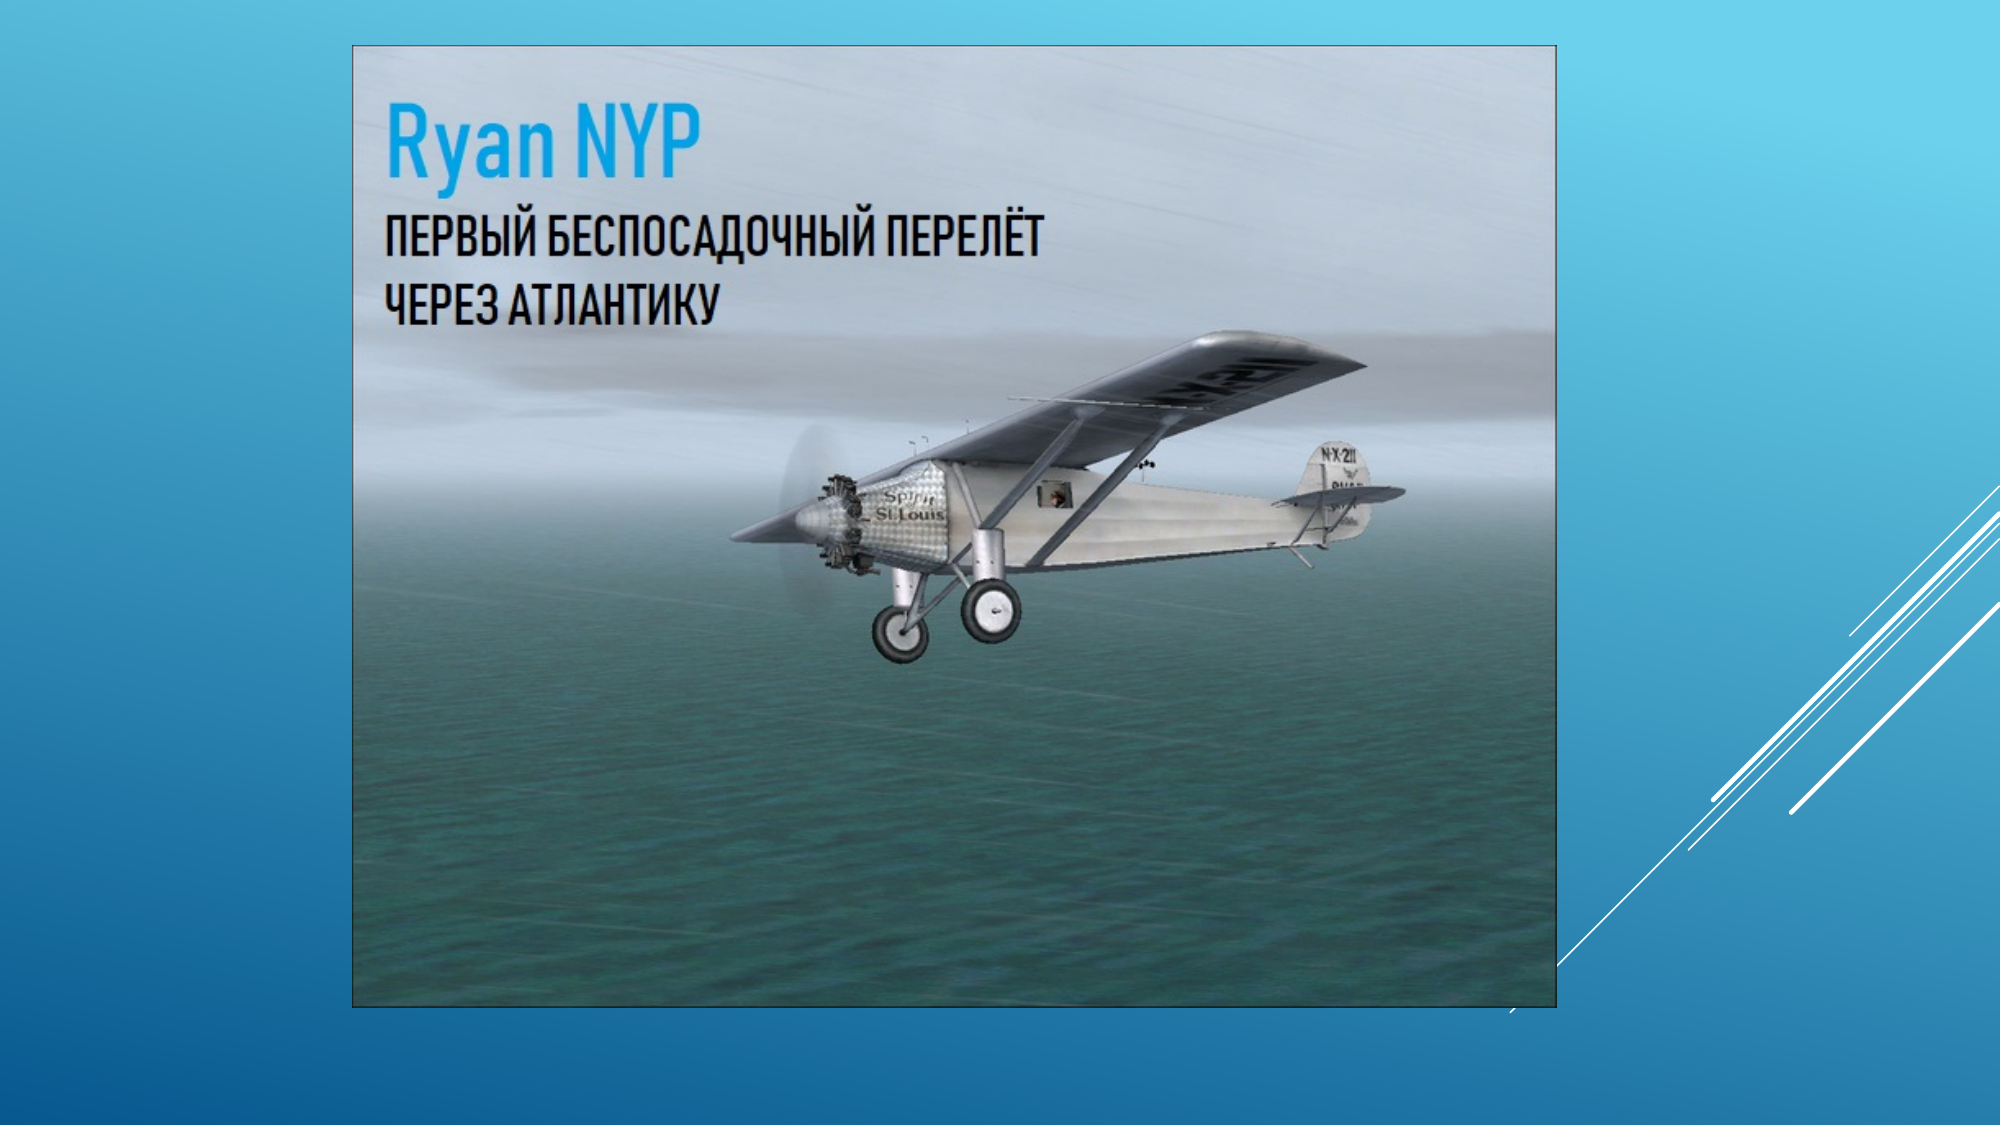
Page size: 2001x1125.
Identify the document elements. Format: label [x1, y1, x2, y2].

list [352, 45, 1557, 1008]
